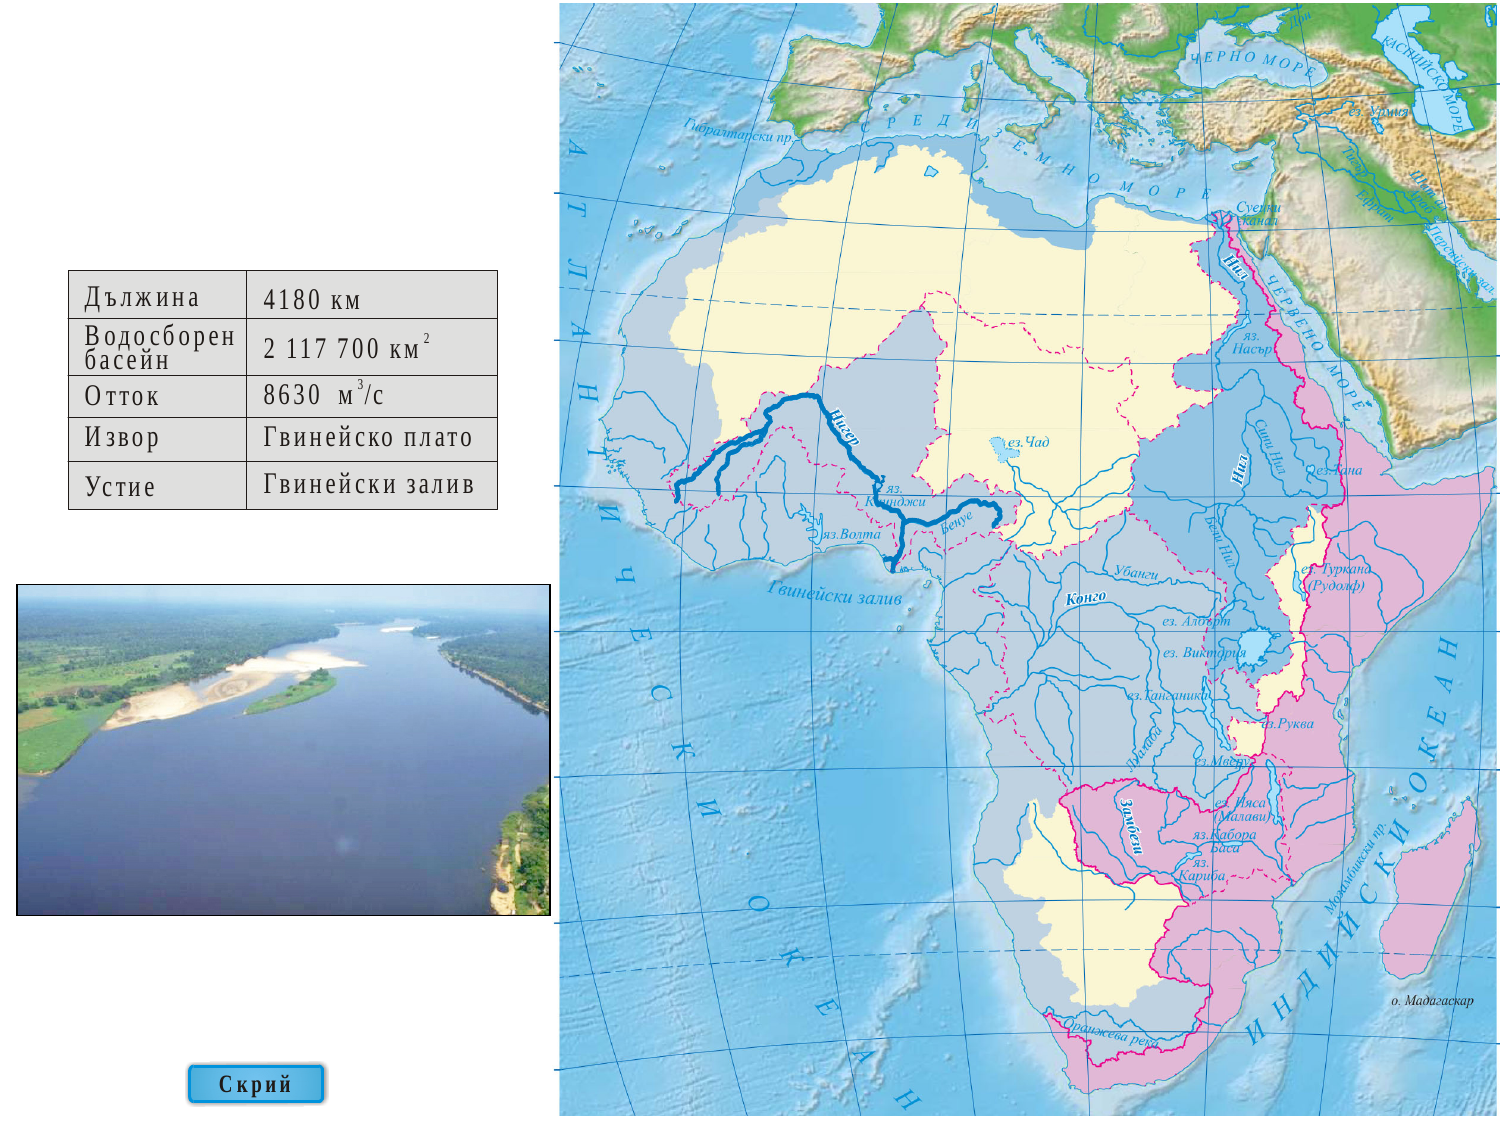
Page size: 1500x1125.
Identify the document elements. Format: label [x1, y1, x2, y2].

picture [182, 1058, 331, 1109]
picture [17, 584, 550, 915]
picture [552, 3, 1500, 1116]
picture [64, 266, 501, 513]
